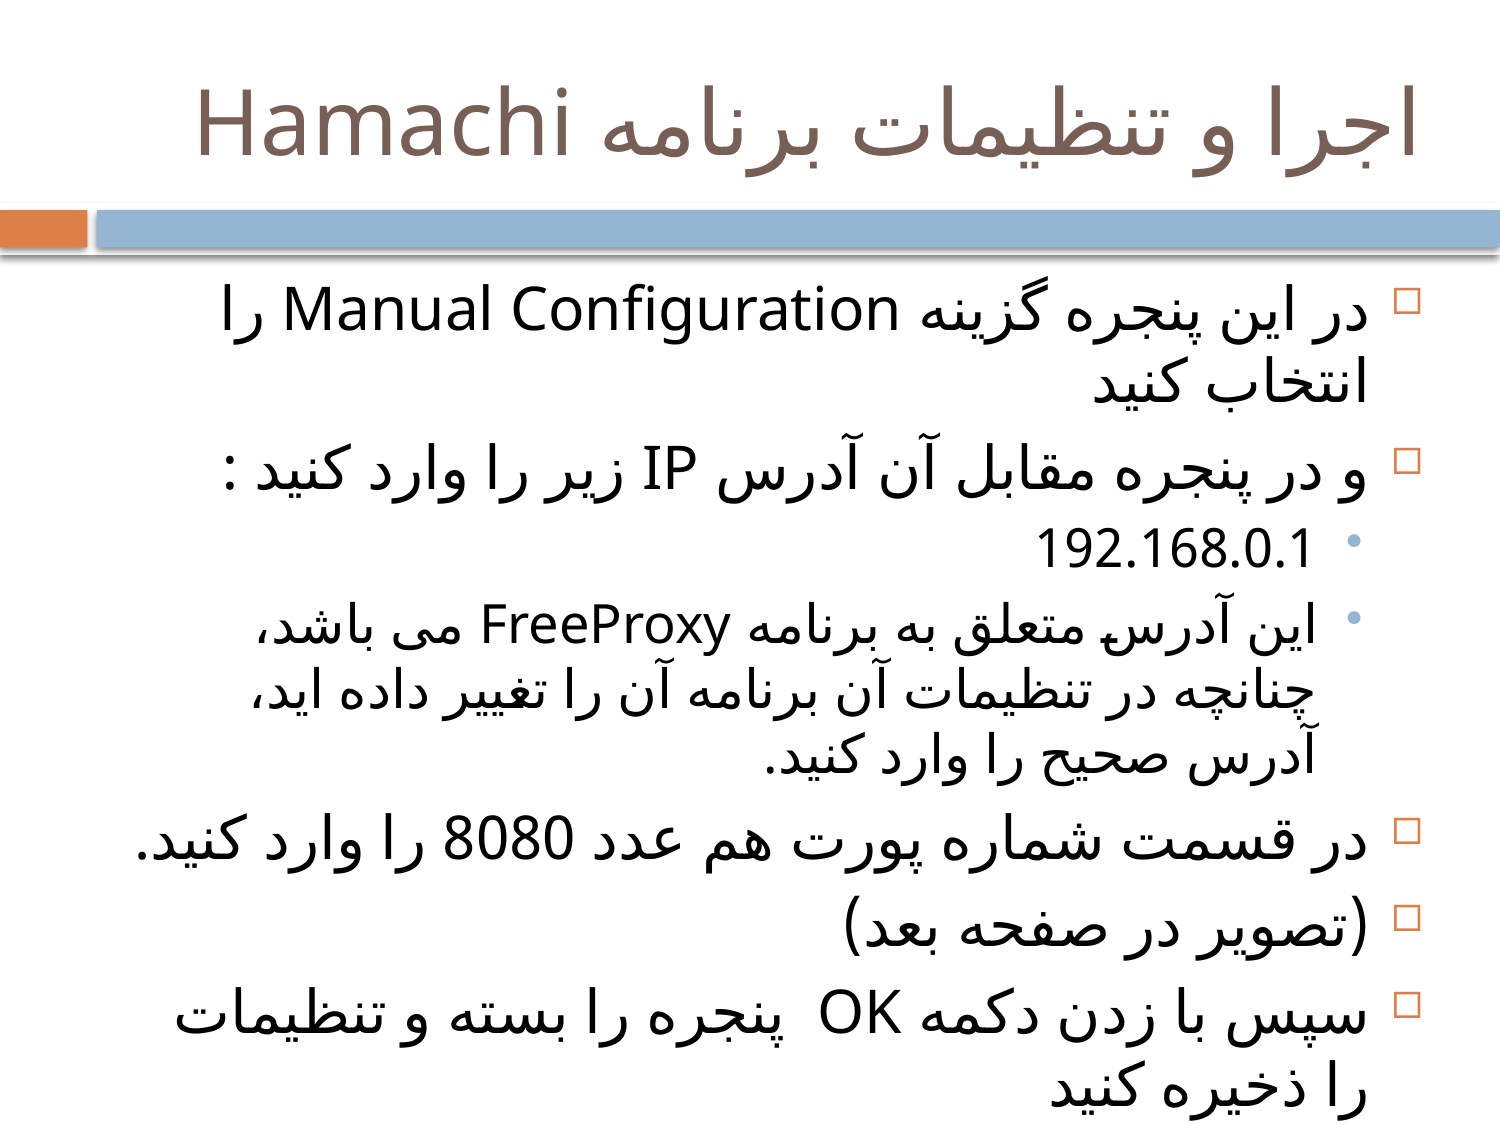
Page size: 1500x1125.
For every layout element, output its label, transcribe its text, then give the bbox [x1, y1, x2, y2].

title اجرا و تنظیمات برنامه Hamachi [100, 37, 1438, 200]
list در این پنجره گزینه Manual Configuration را انتخاب کنید و در پنجره مقابل آن آدرس IP زیر را وارد کنید : 192.168.0.1 این آدرس متعلق به برنامه FreeProxy می باشد، چنانچه در تنظیمات آن برنامه آن را تغییر داده اید، آدرس صحیح را وارد کنید. در قسمت شماره پورت هم عدد 8080 را وارد کنید. (تصویر در صفحه بعد) سپس با زدن دکمه OK پنجره را بسته و تنظیمات را ذخیره کنید [100, 262, 1438, 1000]
